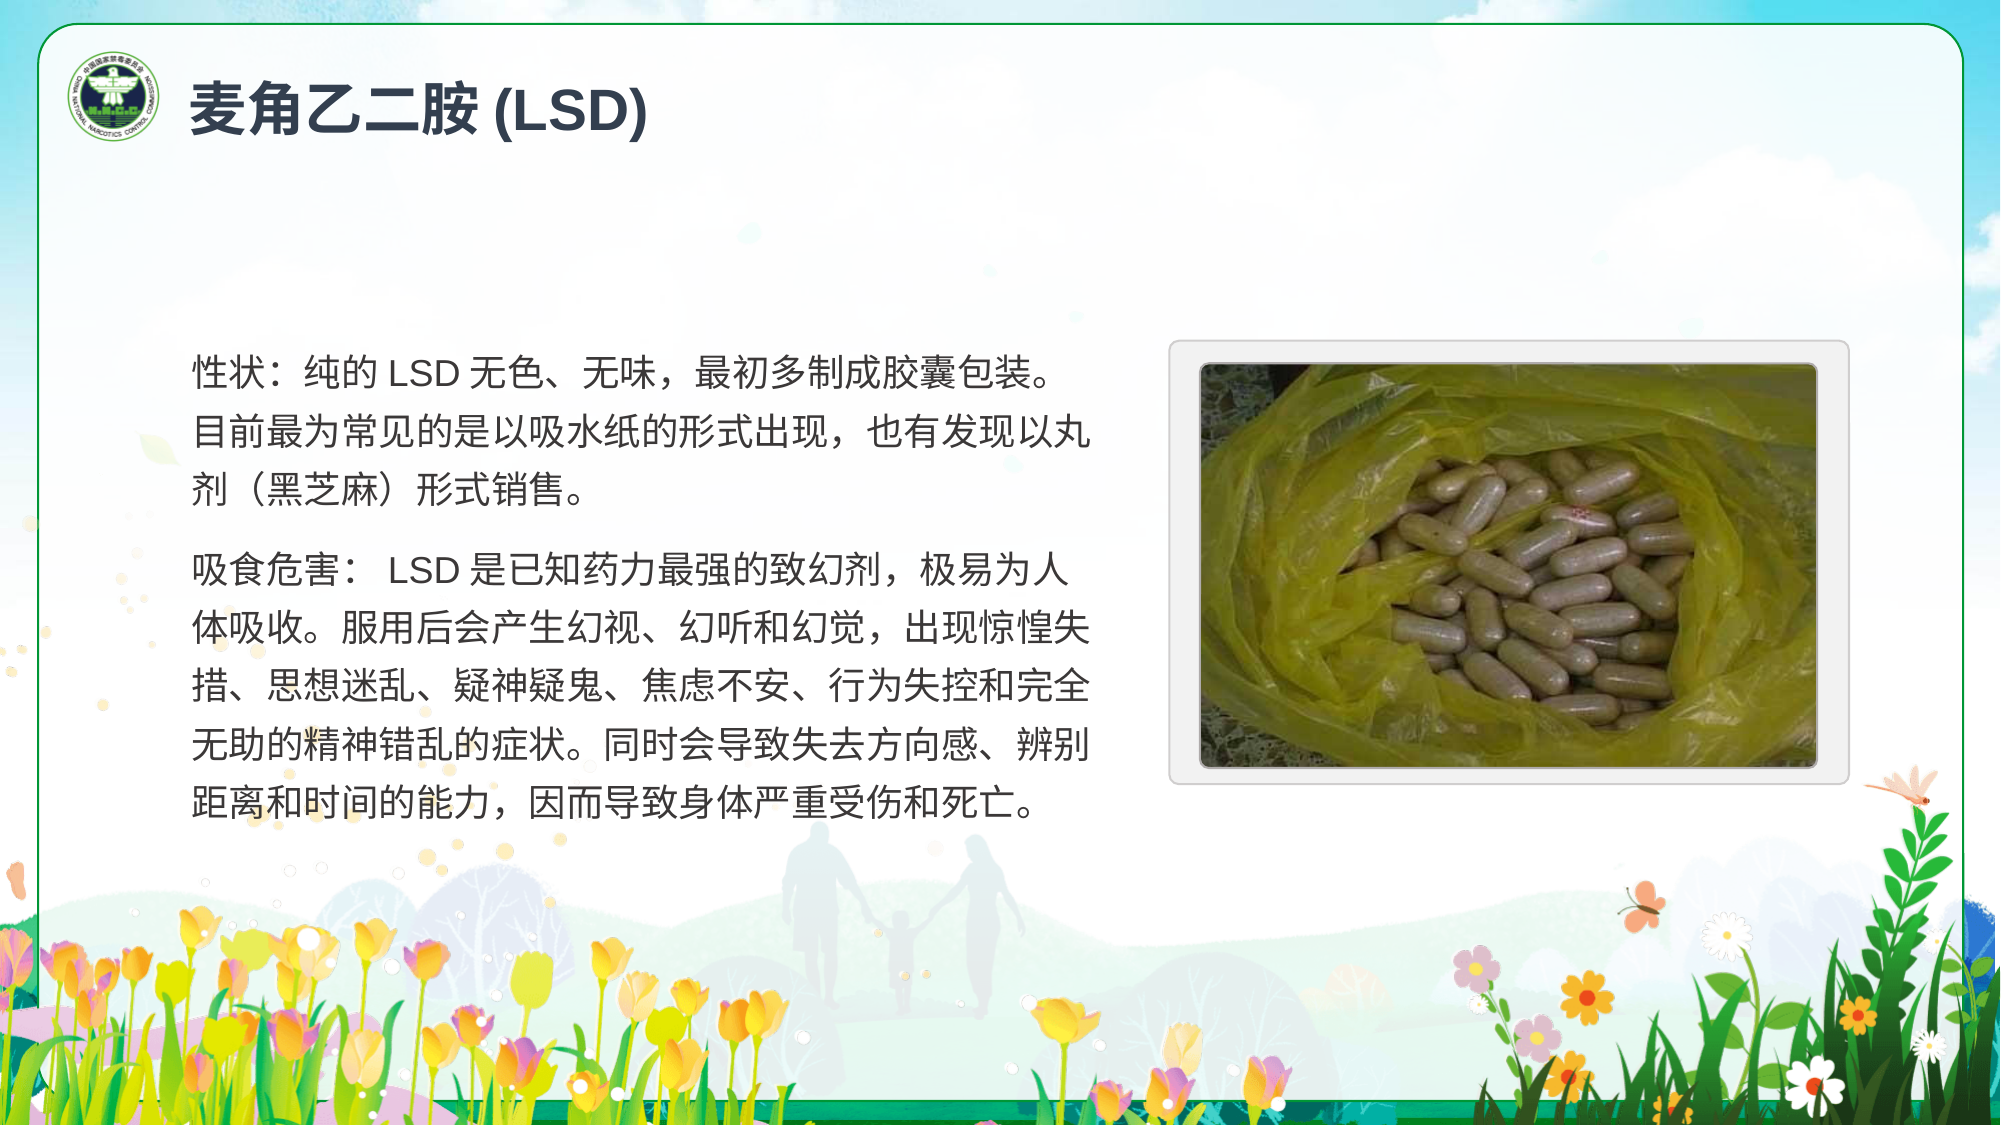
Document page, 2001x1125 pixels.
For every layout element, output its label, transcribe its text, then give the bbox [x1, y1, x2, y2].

picture [0, 0, 2001, 1125]
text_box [1169, 340, 1849, 785]
text_box 麦角乙二胺(LSD) [173, 64, 1106, 151]
text_box 性状：纯的LSD无色、无味，最初多制成胶囊包装。目前最为常见的是以吸水纸的形式出现，也有发现以丸剂（黑芝麻）形式销售。 吸食危害：LSD是已知药力最强的致幻剂，极易为人体吸收。服用后会产生幻视、幻听和幻觉，出现惊惶失措、思想迷乱、疑神疑鬼、焦虑不安、行为失控和完全无助的精神错乱的症状。同时会导致失去方向感、辨别距离和时间的能力，因而导致身体严重受伤和死亡。 [176, 328, 1109, 708]
